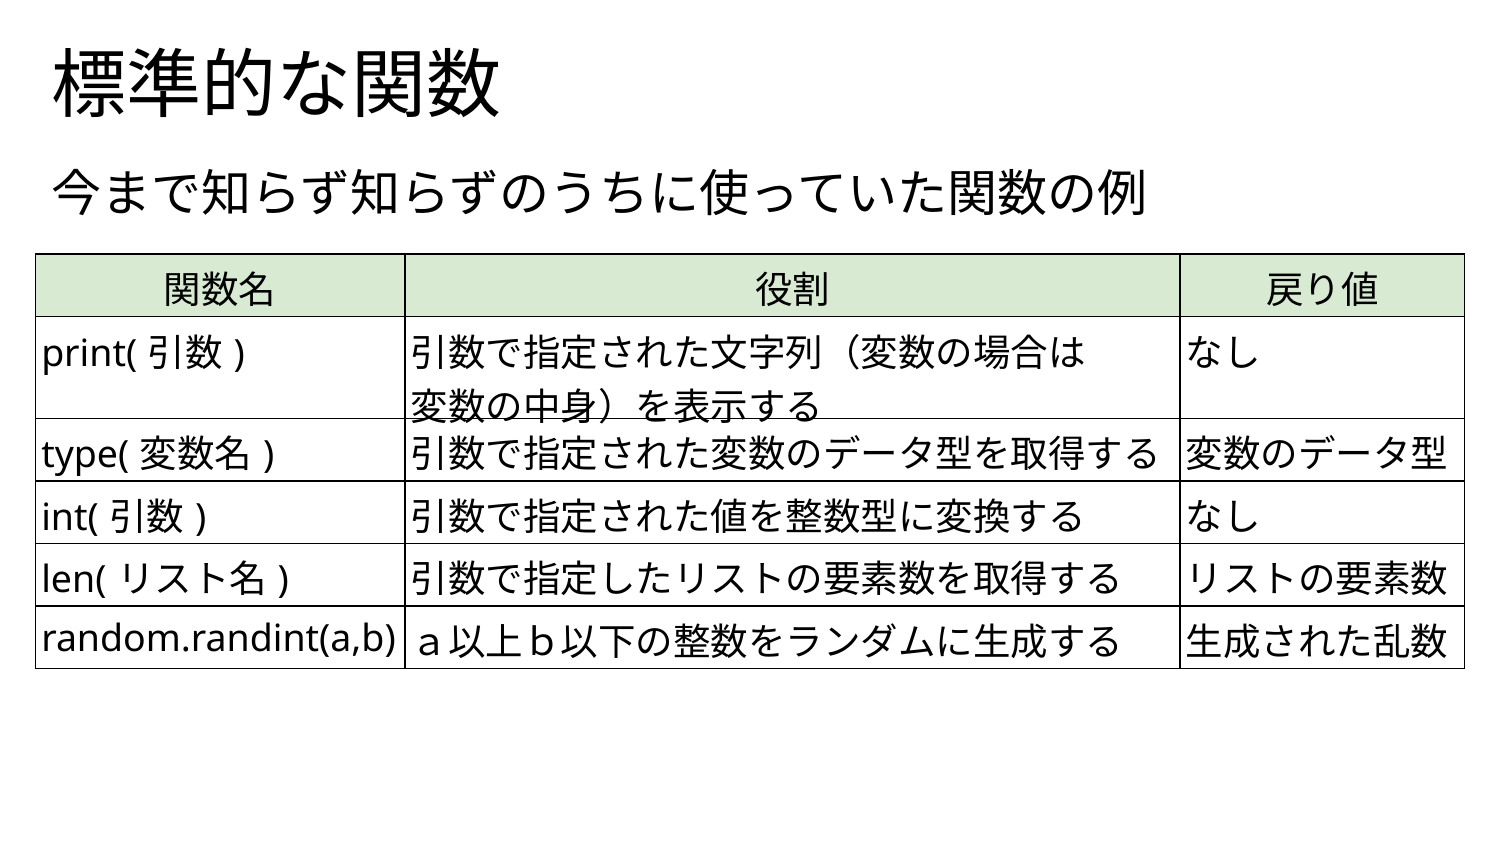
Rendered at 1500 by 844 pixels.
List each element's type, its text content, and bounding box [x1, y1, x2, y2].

text_box 今まで知らず知らずのうちに使っていた関数の例 [36, 146, 1174, 237]
table_cell 引数で指定された文字列（変数の場合は 変数の中身）を表示する [406, 317, 1179, 418]
table_cell 引数で指定された値を整数型に変換する [406, 482, 1179, 543]
table_cell なし [1181, 482, 1464, 543]
table_cell 変数のデータ型 [1181, 419, 1464, 480]
table_cell print(引数) [36, 317, 404, 418]
table_header 戻り値 [1181, 255, 1464, 316]
table_cell 引数で指定された変数のデータ型を取得する [406, 419, 1179, 480]
table_header 役割 [406, 255, 1179, 316]
table_cell ａ以上ｂ以下の整数をランダムに生成する [406, 607, 1179, 668]
title 標準的な関数 [36, 21, 1435, 131]
table_cell 引数で指定したリストの要素数を取得する [406, 544, 1179, 605]
table_cell len(リスト名) [36, 544, 404, 605]
table_header 関数名 [36, 255, 404, 316]
table_cell int(引数) [36, 482, 404, 543]
table_cell random.randint(a,b) [36, 607, 404, 668]
table_cell なし [1181, 317, 1464, 418]
table_cell リストの要素数 [1181, 544, 1464, 605]
table_cell type(変数名) [36, 419, 404, 480]
table_cell 生成された乱数 [1181, 607, 1464, 668]
